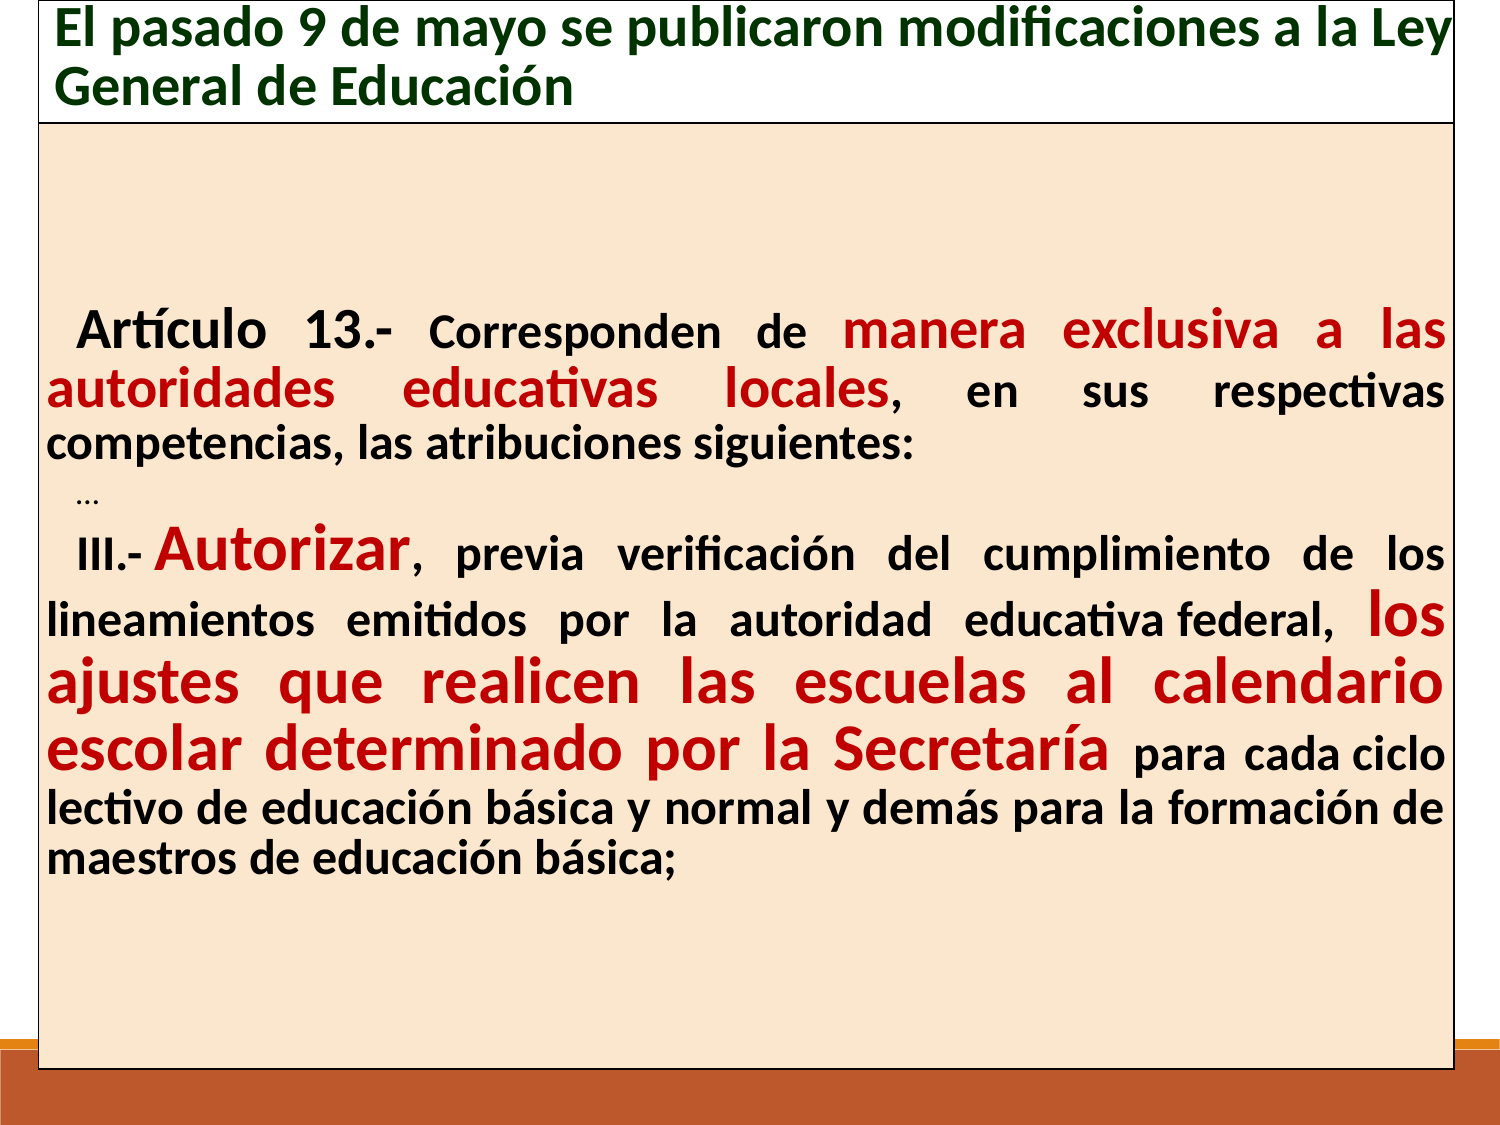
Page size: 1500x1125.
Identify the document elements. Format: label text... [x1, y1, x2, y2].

table_header El pasado 9 de mayo se publicaron modificaciones a la Ley General de Educación [39, 1, 1453, 122]
table_cell Artículo 13.- Corresponden de manera exclusiva a las autoridades educativas locales, en sus respectivas competencias, las atribuciones siguientes: … III.- Autorizar, previa verificación del cumplimiento de los lineamientos emitidos por la autoridad educativa federal, los ajustes que realicen las escuelas al calendario escolar determinado por la Secretaría para cada ciclo lectivo de educación básica y normal y demás para la formación de maestros de educación básica; [39, 124, 1453, 1068]
